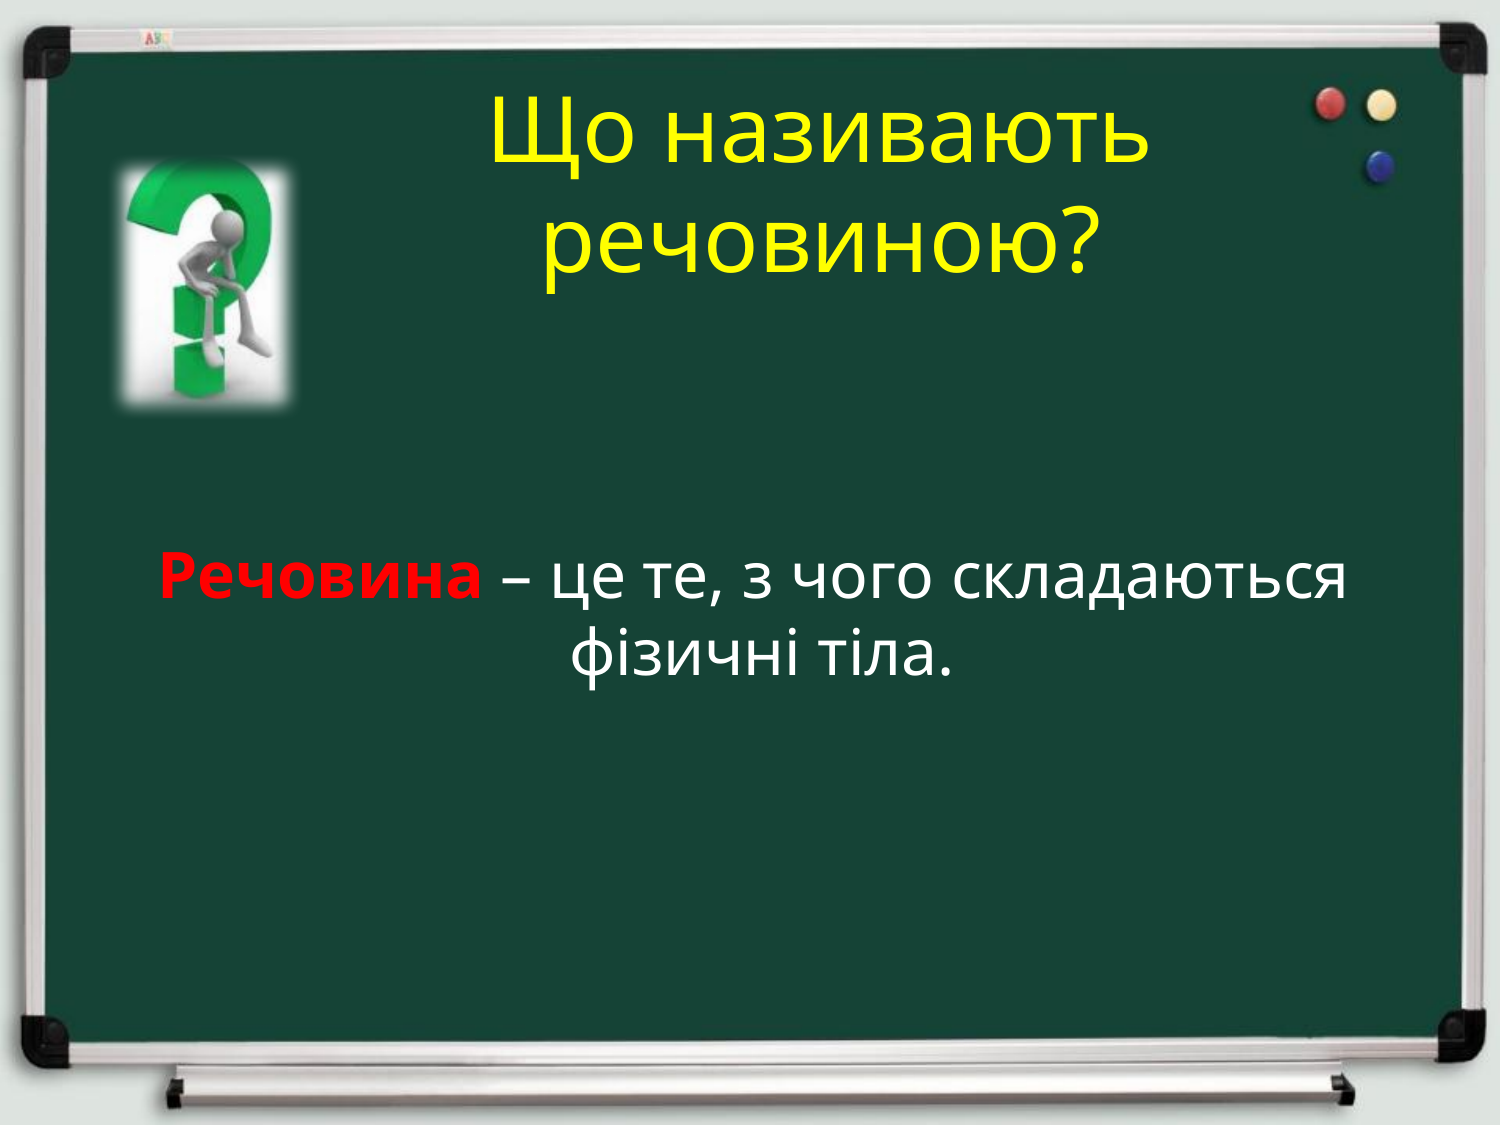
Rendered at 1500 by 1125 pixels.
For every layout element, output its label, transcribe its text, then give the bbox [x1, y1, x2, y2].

list Речовина – це те, з чого складаються фізичні тіла. [46, 527, 1461, 798]
picture [0, 0, 1500, 1125]
title Що називають речовиною? [316, 140, 1325, 331]
